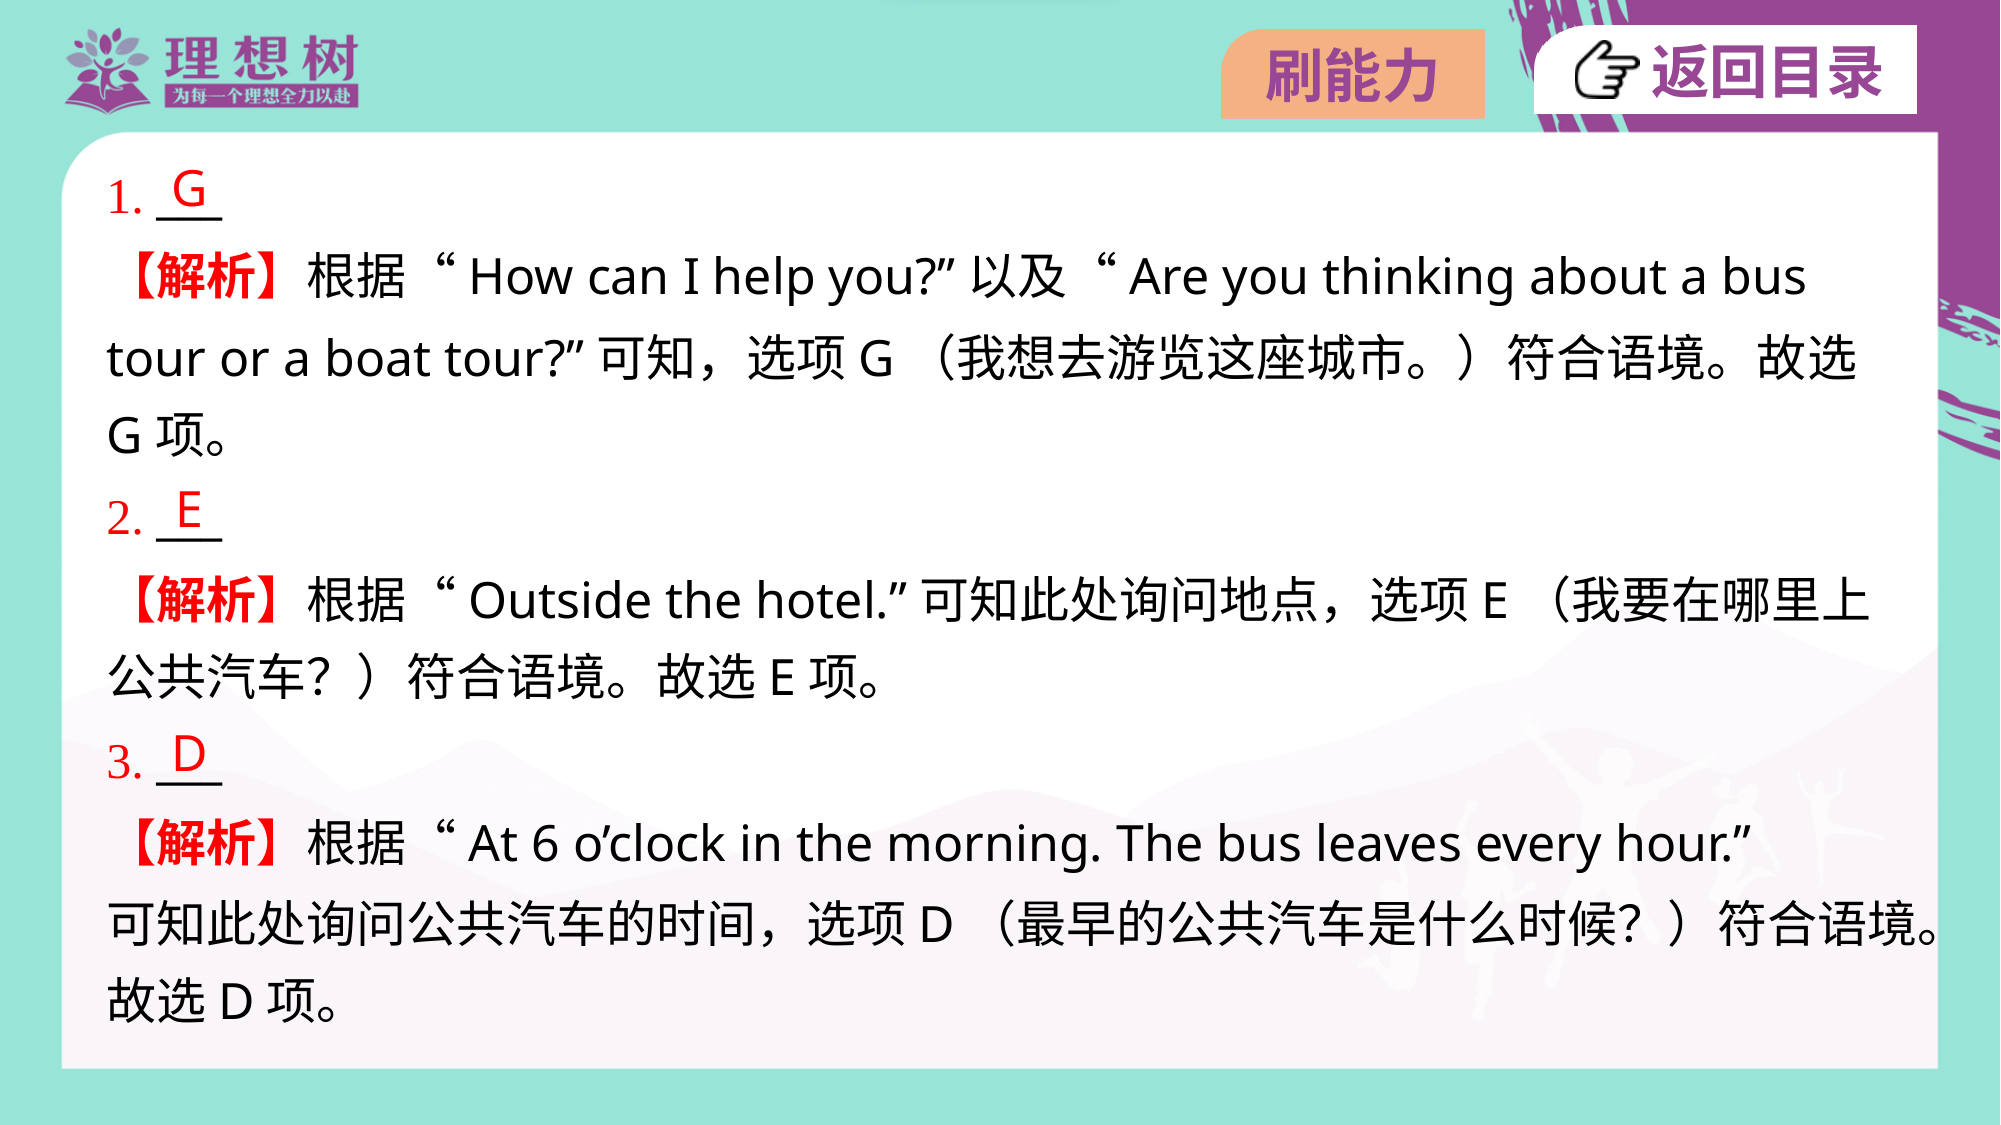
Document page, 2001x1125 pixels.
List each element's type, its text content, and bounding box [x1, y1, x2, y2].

picture [0, 0, 2000, 1125]
text_box 【解析】根据“How can I help you?”以及“Are you thinking about a bus tour or a boat tour?”可知，选项G（我想去游览这座城市。）符合语境。故选 G项。 [106, 223, 1895, 457]
text_box 3. ___ [106, 709, 1895, 781]
text_box 1. ___ [106, 143, 1895, 216]
text_box G [159, 136, 221, 209]
text_box 2. ___ [106, 465, 1895, 538]
text_box 【解析】根据“Outside the hotel.”可知此处询问地点，选项E（我要在哪里上 公共汽车？）符合语境。故选E项。 [106, 546, 1895, 699]
text_box D [159, 701, 221, 774]
text_box 【解析】根据“At 6 o’clock in the morning. The bus leaves every hour.” 可知此处询问公共汽车的时间，选项D（最早的公共汽车是什么时候？）符合语境。 故选D项。 [106, 790, 1895, 1023]
text_box E [159, 458, 221, 531]
